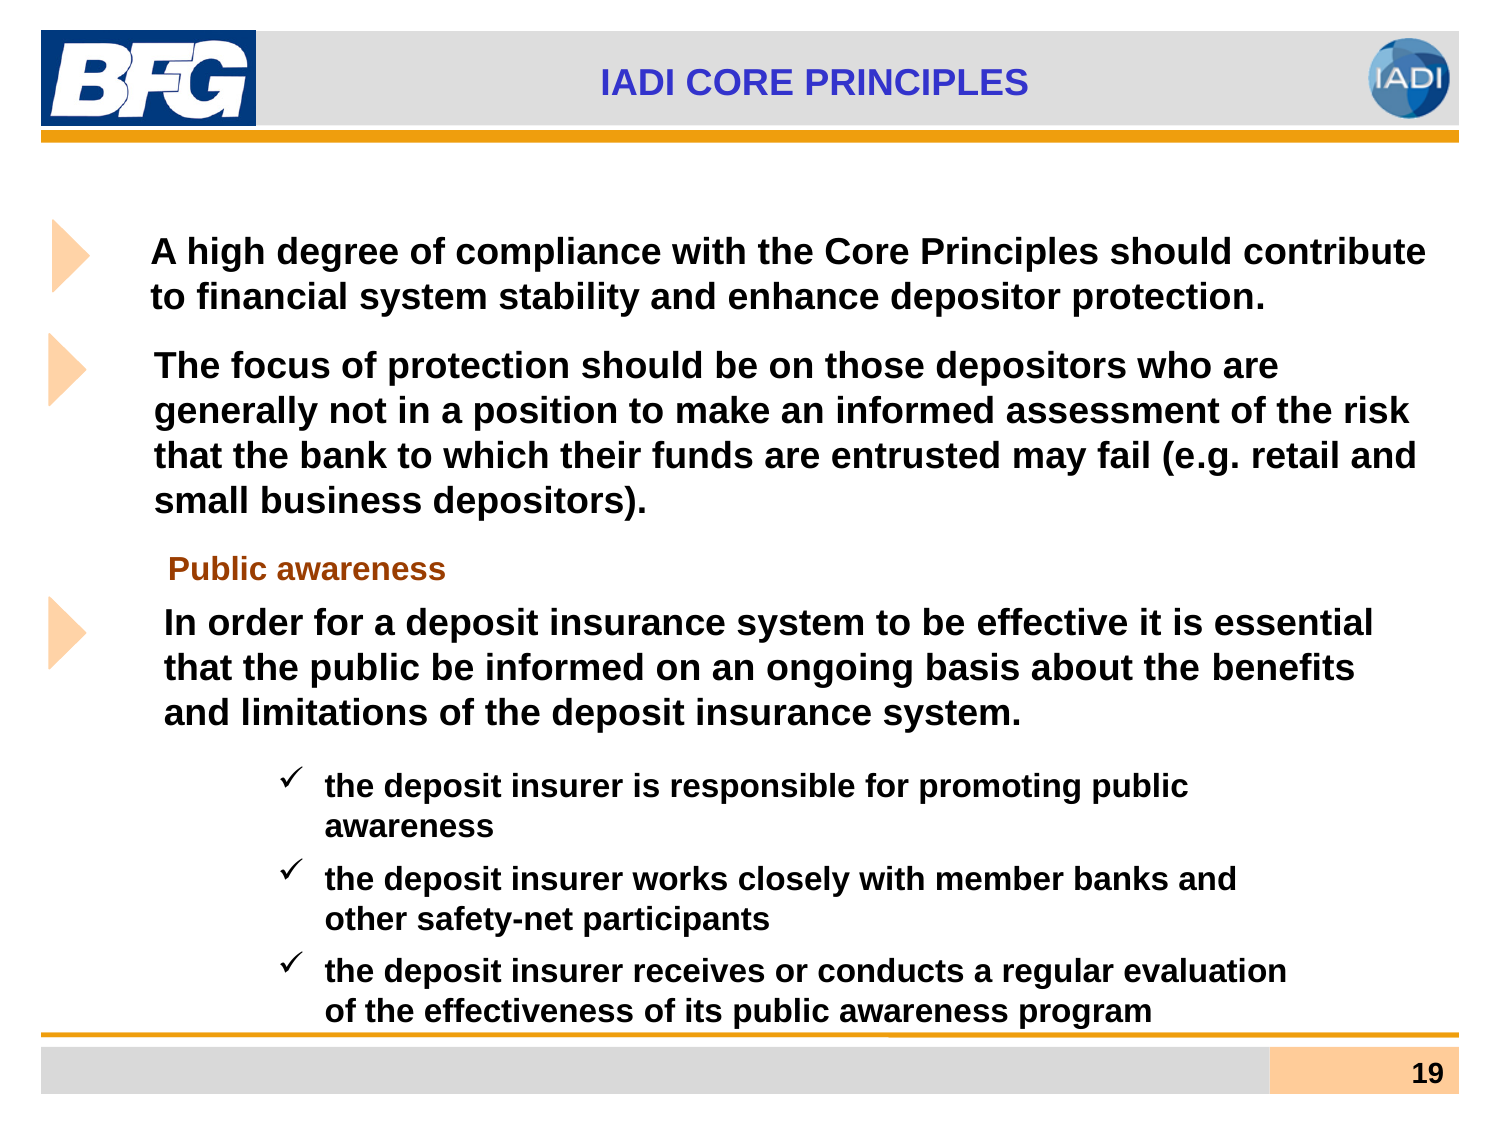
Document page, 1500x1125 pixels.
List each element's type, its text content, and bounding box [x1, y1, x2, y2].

text_box IADI Core Principles [265, 50, 1365, 110]
text_box [49, 597, 86, 669]
text_box [52, 220, 90, 292]
picture [1367, 38, 1451, 119]
picture [41, 30, 256, 126]
text_box [49, 333, 86, 406]
text_box A high degree of compliance with the Core Principles should contribute to financial system stability and enhance depositor protection. [135, 219, 1471, 325]
text_box In order for a deposit insurance system to be effective it is essential that the public be informed on an ongoing basis about the benefits and limitations of the deposit insurance system. [148, 590, 1424, 741]
text_box Public awareness [112, 539, 503, 595]
text_box The focus of protection should be on those depositors who are generally not in a position to make an informed assessment of the risk that the bank to which their funds are entrusted may fail (e.g. retail and small business depositors). [139, 333, 1462, 529]
text_box the deposit insurer is responsible for promoting public awareness the deposit insurer works closely with member banks and other safety-net participants the deposit insurer receives or conducts a regular evaluation of the effectiveness of its public awareness program [263, 757, 1338, 1037]
